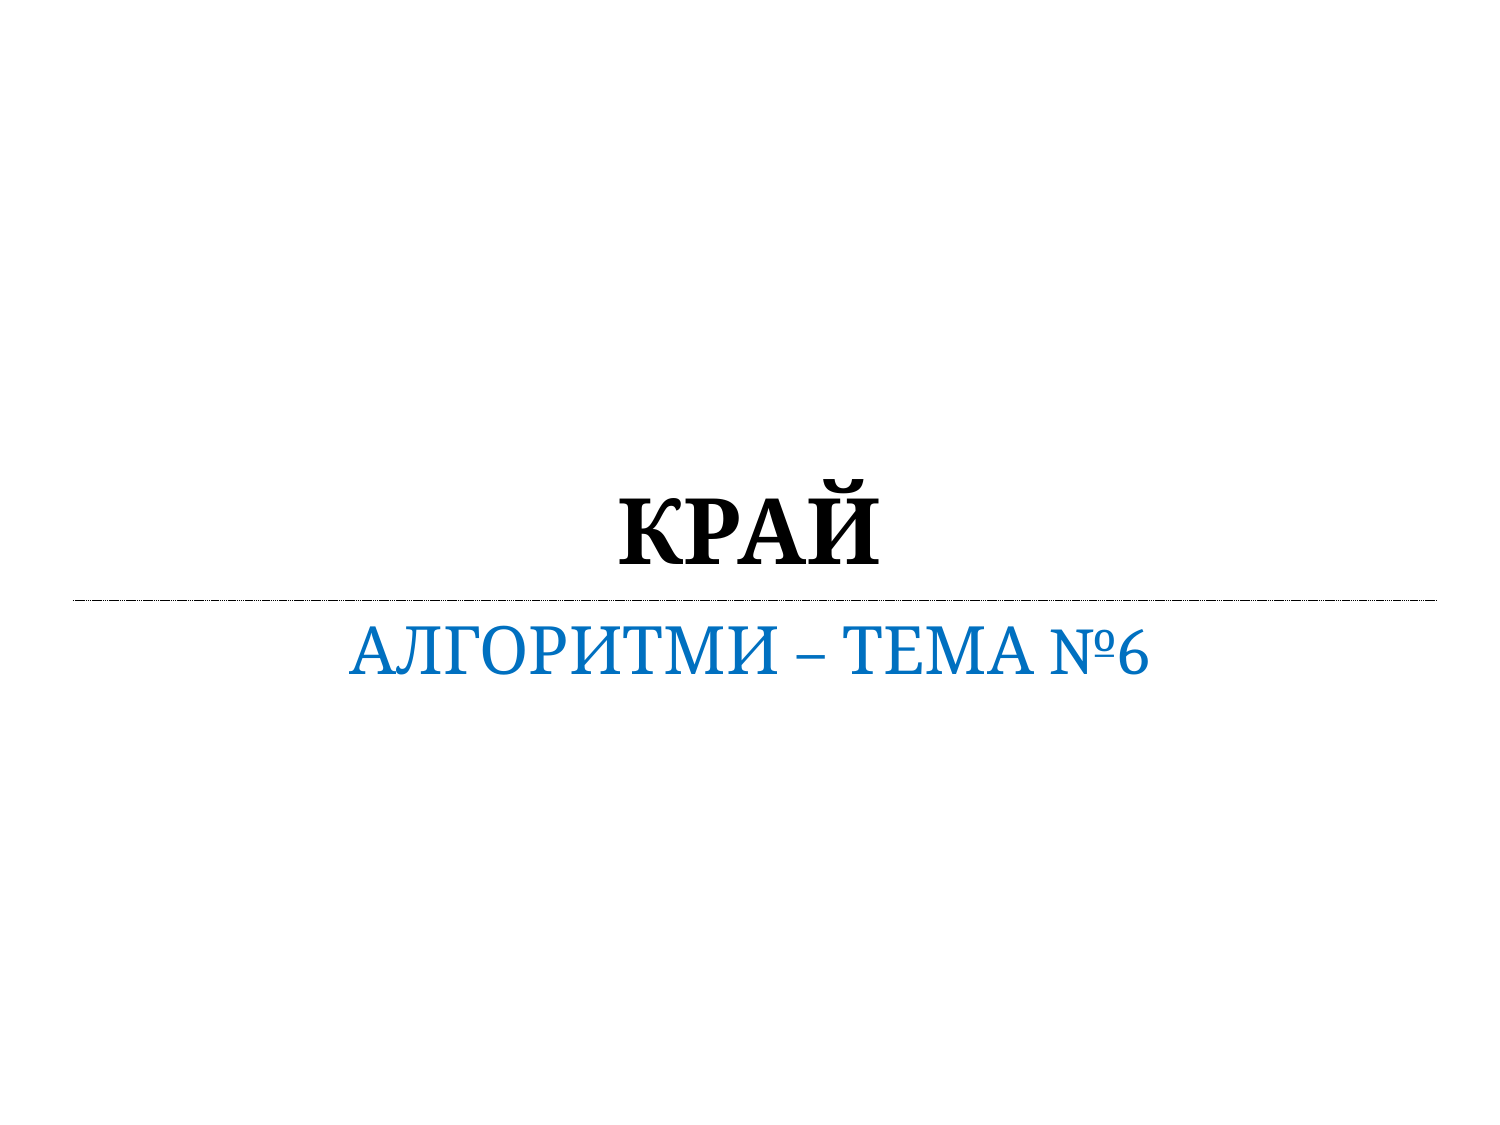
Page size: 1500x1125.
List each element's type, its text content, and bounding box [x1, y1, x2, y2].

subtitle Алгоритми – тема №6 [0, 597, 1500, 716]
title Край [0, 346, 1500, 594]
